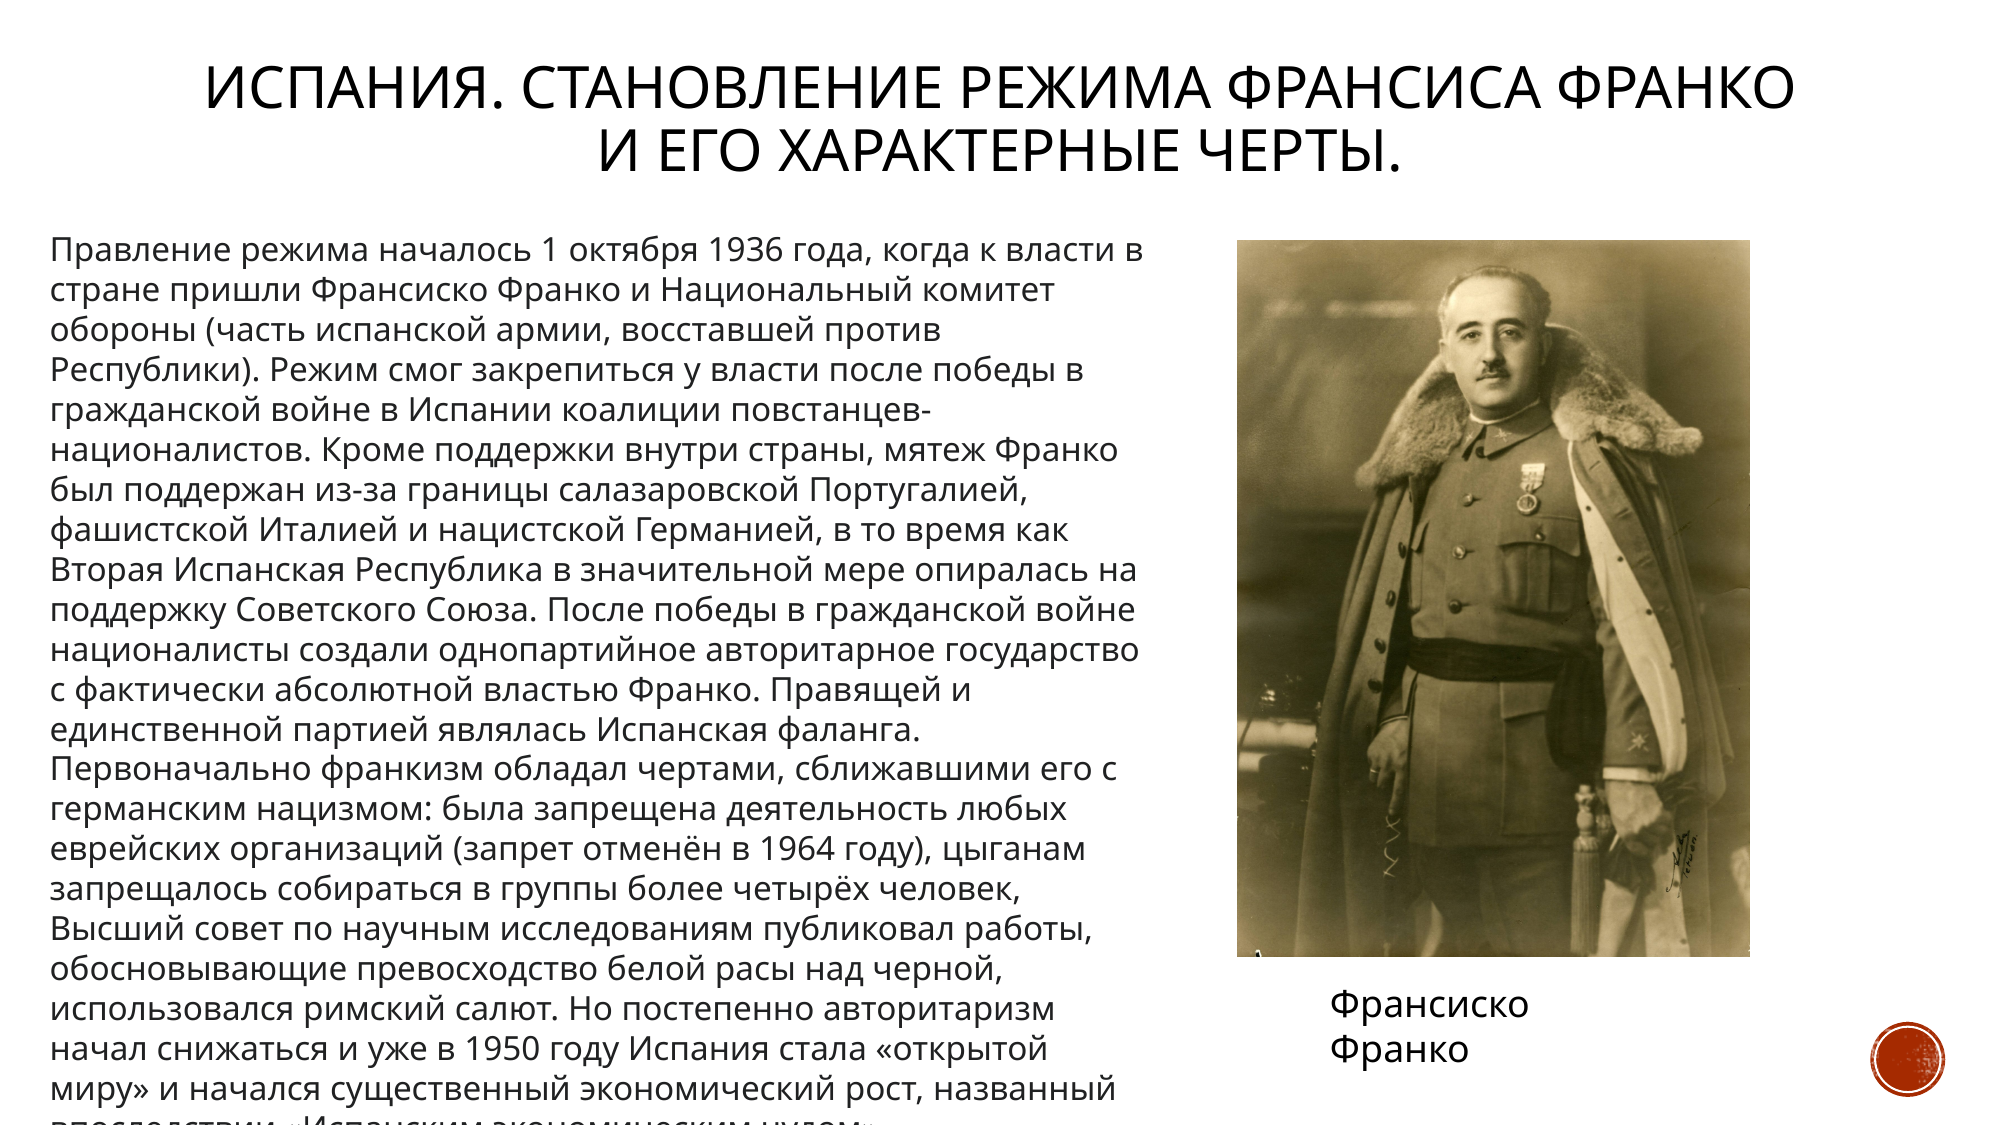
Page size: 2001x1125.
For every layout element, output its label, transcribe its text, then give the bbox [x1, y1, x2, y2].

title ИСПАНИЯ. Становление РЕЖИМа Франсиса франко и его характерные черты. [174, 0, 1825, 253]
picture [1237, 240, 1750, 957]
text_box Правление режима началось 1 октября 1936 года, когда к власти в стране пришли Франсиско Франко и Национальный комитет обороны (часть испанской армии, восставшей против Республики). Режим смог закрепиться у власти после победы в гражданской войне в Испании коалиции повстанцев-националистов. Кроме поддержки внутри страны, мятеж Франко был поддержан из-за границы салазаровской Португалией, фашистской Италией и нацистской Германией, в то время как Вторая Испанская Республика в значительной мере опиралась на поддержку Советского Союза. После победы в гражданской войне националисты создали однопартийное авторитарное государство с фактически абсолютной властью Франко. Правящей и единственной партией являлась Испанская фаланга. Первоначально франкизм обладал чертами, сближавшими его с германским нацизмом: была запрещена деятельность любых еврейских организаций (запрет отменён в 1964 году), цыганам запрещалось собираться в группы более четырёх человек, Высший совет по научным исследованиям публиковал работы, обосновывающие превосходство белой расы над черной, использовался римский салют. Но постепенно авторитаризм начал снижаться и уже в 1950 году Испания стала «открытой миру» и начался существенный экономический рост, названный впоследствии «Испанским экономическим чудом». [34, 221, 1163, 1125]
text_box Франсиско Франко [1315, 972, 1672, 1078]
